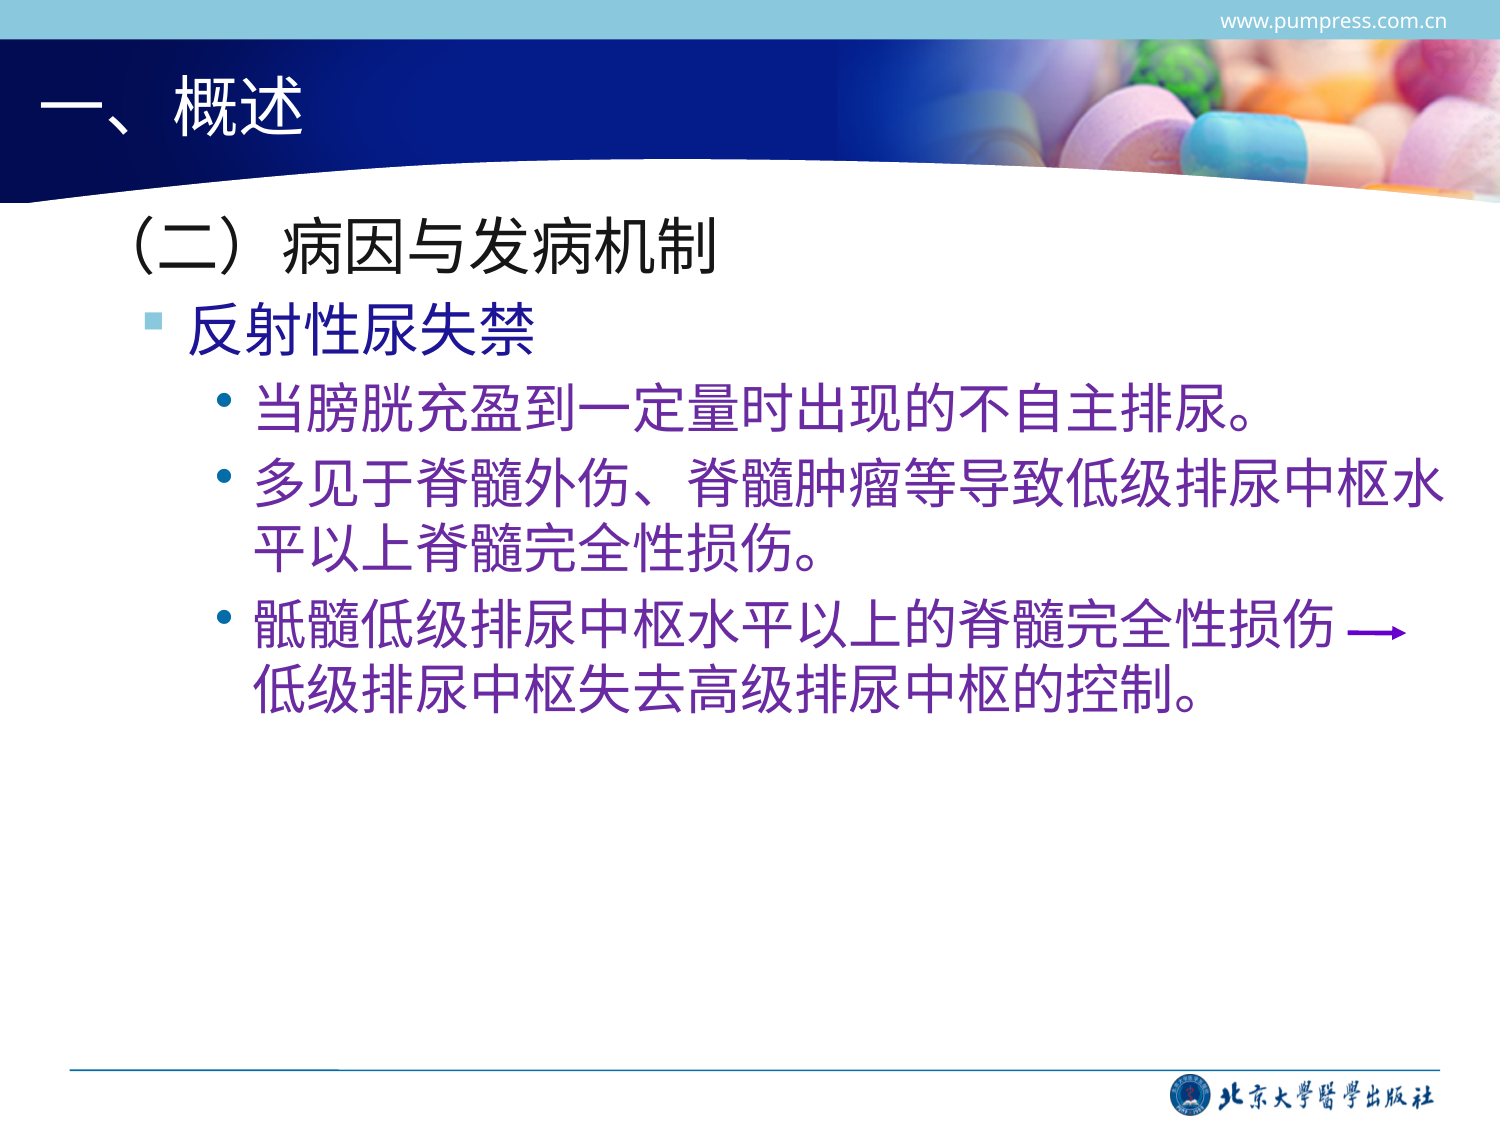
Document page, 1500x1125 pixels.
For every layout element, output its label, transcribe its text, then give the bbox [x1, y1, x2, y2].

title 一、概述 [23, 58, 1349, 152]
slide_number www.pumpress.com.cn [1024, 0, 1463, 38]
picture [0, 40, 1500, 203]
list （二）病因与发病机制 反射性尿失禁 当膀胱充盈到一定量时出现的不自主排尿。 多见于脊髓外伤、脊髓肿瘤等导致低级排尿中枢水平以上脊髓完全性损伤。 骶髓低级排尿中枢水平以上的脊髓完全性损伤 低级排尿中枢失去高级排尿中枢的控制。 [49, 198, 1463, 1026]
picture [1170, 1074, 1436, 1118]
